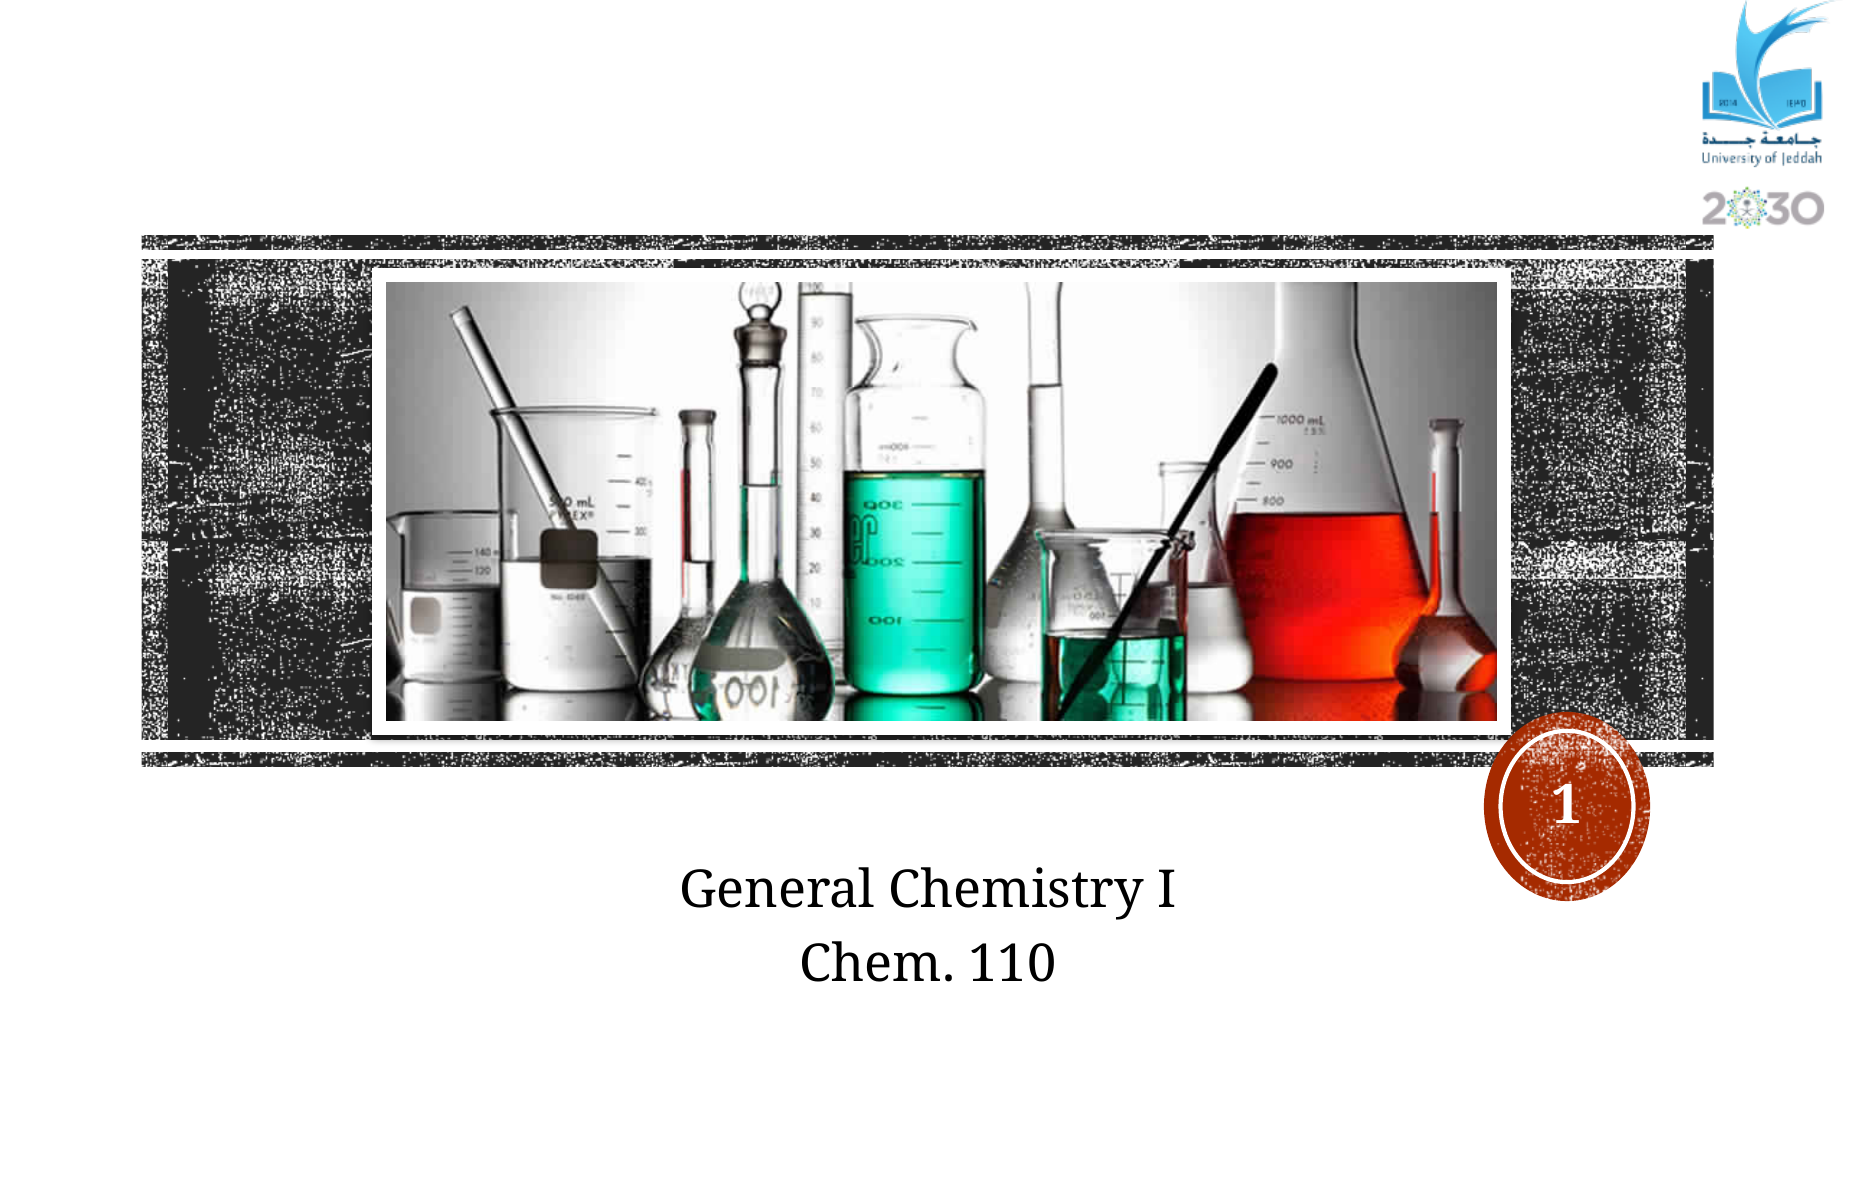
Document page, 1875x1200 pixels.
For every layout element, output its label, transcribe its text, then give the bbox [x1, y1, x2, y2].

subtitle General Chemistry I Chem. 110 [365, 798, 1491, 1002]
slide_number 1 [1475, 750, 1659, 863]
picture [386, 282, 1497, 721]
picture [1681, 0, 1846, 235]
title [161, 250, 1695, 782]
